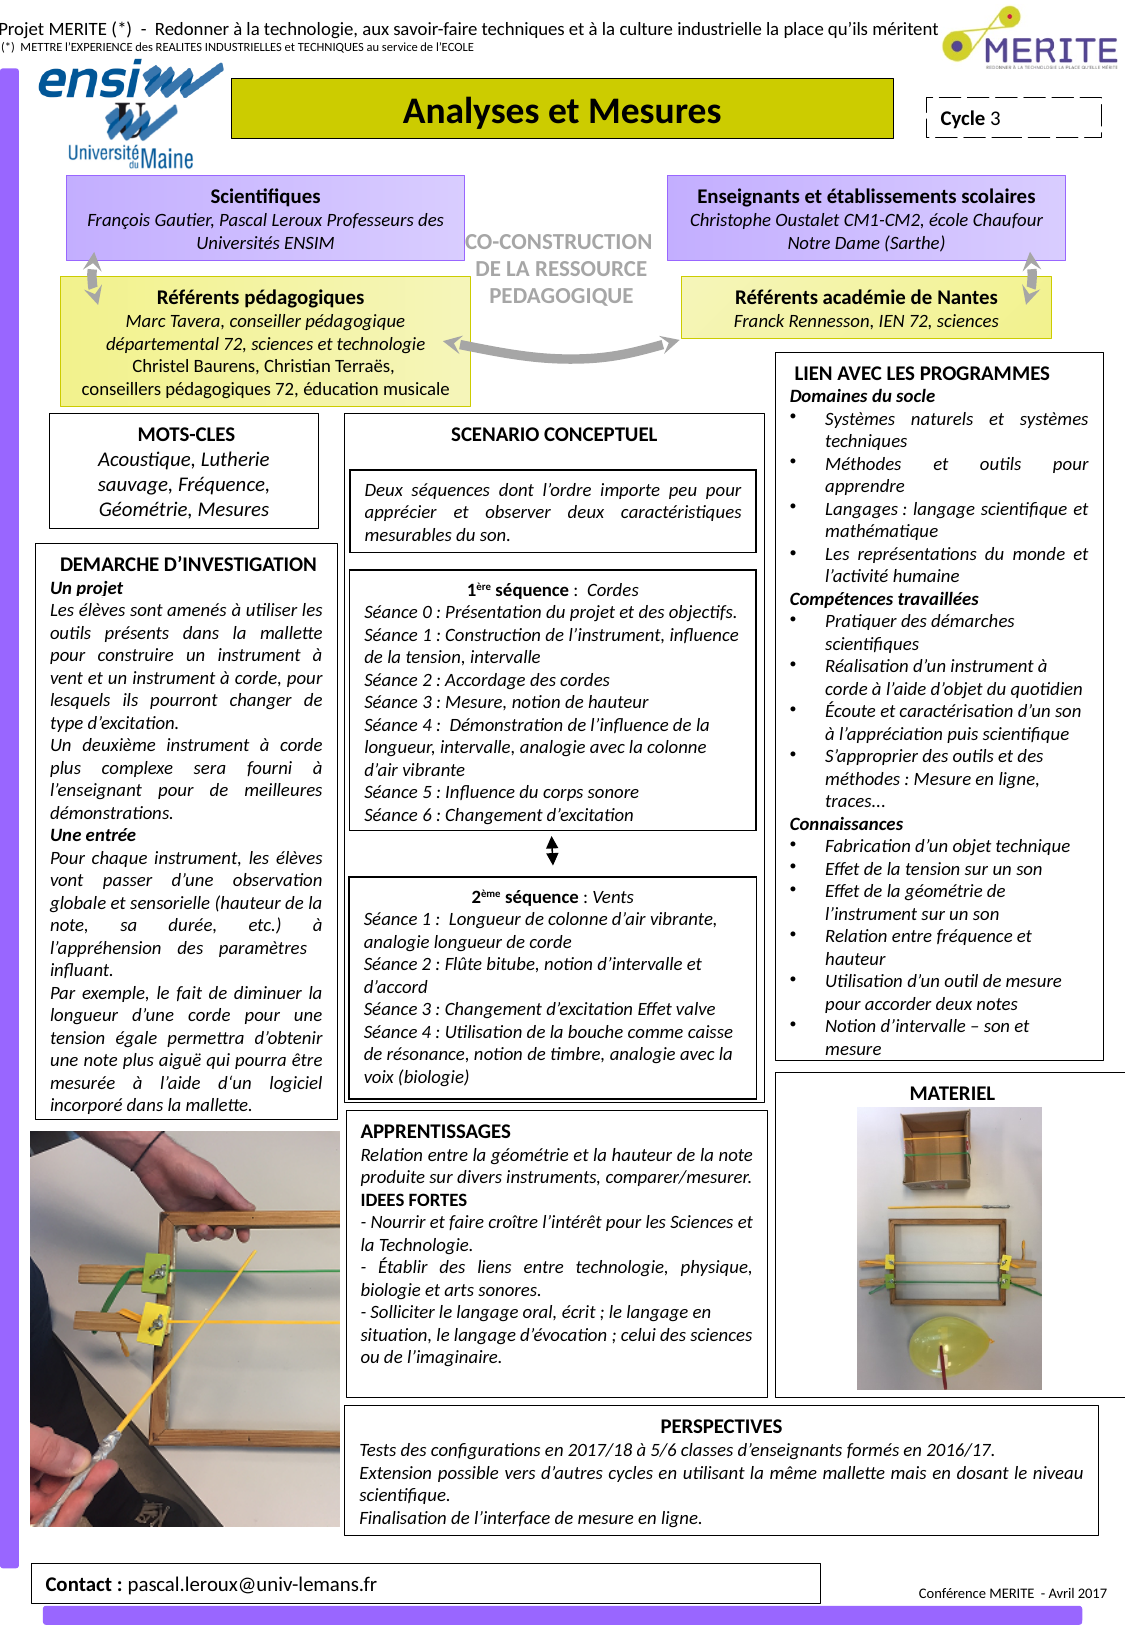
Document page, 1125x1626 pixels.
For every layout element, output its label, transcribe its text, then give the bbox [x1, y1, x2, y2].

text_box Contact : pascal.leroux@univ-lemans.fr [30, 1563, 821, 1604]
picture [30, 1131, 341, 1527]
text_box [89, 251, 100, 305]
text_box Conférence MERITE - Avril 2017 [904, 1576, 1123, 1609]
text_box APPRENTISSAGES Relation entre la géométrie et la hauteur de la note produite sur divers instruments, comparer/mesurer. IDEES FORTES - Nourrir et faire croître l’intérêt pour les Sciences et la Technologie. - Établir des liens entre technologie, physique, biologie et arts sonores. - Solliciter le langage oral, écrit ; le langage en situation, le langage d’évocation ; celui des sciences ou de l’imaginaire. [345, 1110, 768, 1398]
text_box 1ère séquence : Cordes Séance 0 : Présentation du projet et des objectifs. Séance 1 : Construction de l’instrument, influence de la tension, intervalle Séance 2 : Accordage des cordes Séance 3 : Mesure, notion de hauteur Séance 4 : Démonstration de l’influence de la longueur, intervalle, analogie avec la colonne d’air vibrante Séance 5 : Influence du corps sonore Séance 6 : Changement d’excitation [349, 570, 756, 831]
text_box Enseignants et établissements scolaires Christophe Oustalet CM1-CM2, école Chaufour Notre Dame (Sarthe) [667, 175, 1066, 261]
text_box DEMARCHE D’INVESTIGATION Un projet Les élèves sont amenés à utiliser les outils présents dans la mallette pour construire un instrument à vent et un instrument à corde, pour lesquels ils pourront changer de type d’excitation. Un deuxième instrument à corde plus complexe sera fourni à l’enseignant pour de meilleures démonstrations. Une entrée Pour chaque instrument, les élèves vont passer d’une observation globale et sensorielle (hauteur de la note, sa durée, etc.) à l’appréhension des paramètres influant. Par exemple, le fait de diminuer la longueur d’une corde pour une tension égale permettra d’obtenir une note plus aiguë qui pourra être mesurée à l’aide d‘un logiciel incorporé dans la mallette. [35, 543, 338, 1120]
text_box MATERIEL [775, 1072, 1125, 1398]
text_box LIEN AVEC LES PROGRAMMES Domaines du socle Systèmes naturels et systèmes techniques Méthodes et outils pour apprendre Langages : langage scientifique et mathématique Les représentations du monde et l’activité humaine Compétences travaillées Pratiquer des démarches scientifiques Réalisation d’un instrument à corde à l’aide d’objet du quotidien Écoute et caractérisation d’un son à l’appréciation puis scientifique S’approprier des outils et des méthodes : Mesure en ligne, traces... Connaissances Fabrication d’un objet technique Effet de la tension sur un son Effet de la géométrie de l’instrument sur un son Relation entre fréquence et hauteur Utilisation d’un outil de mesure pour accorder deux notes Notion d’intervalle – son et mesure [775, 351, 1103, 1061]
text_box SCENARIO CONCEPTUEL [344, 413, 765, 1103]
picture [35, 53, 226, 172]
text_box PERSPECTIVES Tests des configurations en 2017/18 à 5/6 classes d’enseignants formés en 2016/17. Extension possible vers d’autres cycles en utilisant la même mallette mais en dosant le niveau scientifique. Finalisation de l’interface de mesure en ligne. [344, 1405, 1099, 1536]
text_box Scientifiques François Gautier, Pascal Leroux Professeurs des Universités ENSIM [66, 175, 465, 261]
text_box MOTS-CLES Acoustique, Lutherie sauvage, Fréquence, Géométrie, Mesures [49, 413, 319, 528]
text_box CO-CONSTRUCTION DE LA RESSOURCE PEDAGOGIQUE [395, 218, 728, 316]
text_box [1024, 251, 1036, 305]
picture [940, 4, 1118, 69]
text_box Cycle 3 [925, 97, 1102, 138]
picture [857, 1107, 1042, 1391]
text_box Analyses et Mesures [231, 78, 894, 139]
text_box [442, 338, 680, 360]
text_box Référents académie de Nantes Franck Rennesson, IEN 72, sciences [681, 276, 1052, 339]
text_box Référents pédagogiques Marc Tavera, conseiller pédagogique départemental 72, sciences et technologie Christel Baurens, Christian Terraës, conseillers pédagogiques 72, éducation musicale [60, 276, 471, 406]
text_box 2ème séquence : Vents Séance 1 : Longueur de colonne d’air vibrante, analogie longueur de corde Séance 2 : Flûte bitube, notion d’intervalle et d’accord Séance 3 : Changement d’excitation Effet valve Séance 4 : Utilisation de la bouche comme caisse de résonance, notion de timbre, analogie avec la voix (biologie) [349, 877, 757, 1100]
text_box [545, 836, 559, 866]
text_box Deux séquences dont l’ordre importe peu pour apprécier et observer deux caractéristiques mesurables du son. [349, 469, 757, 553]
